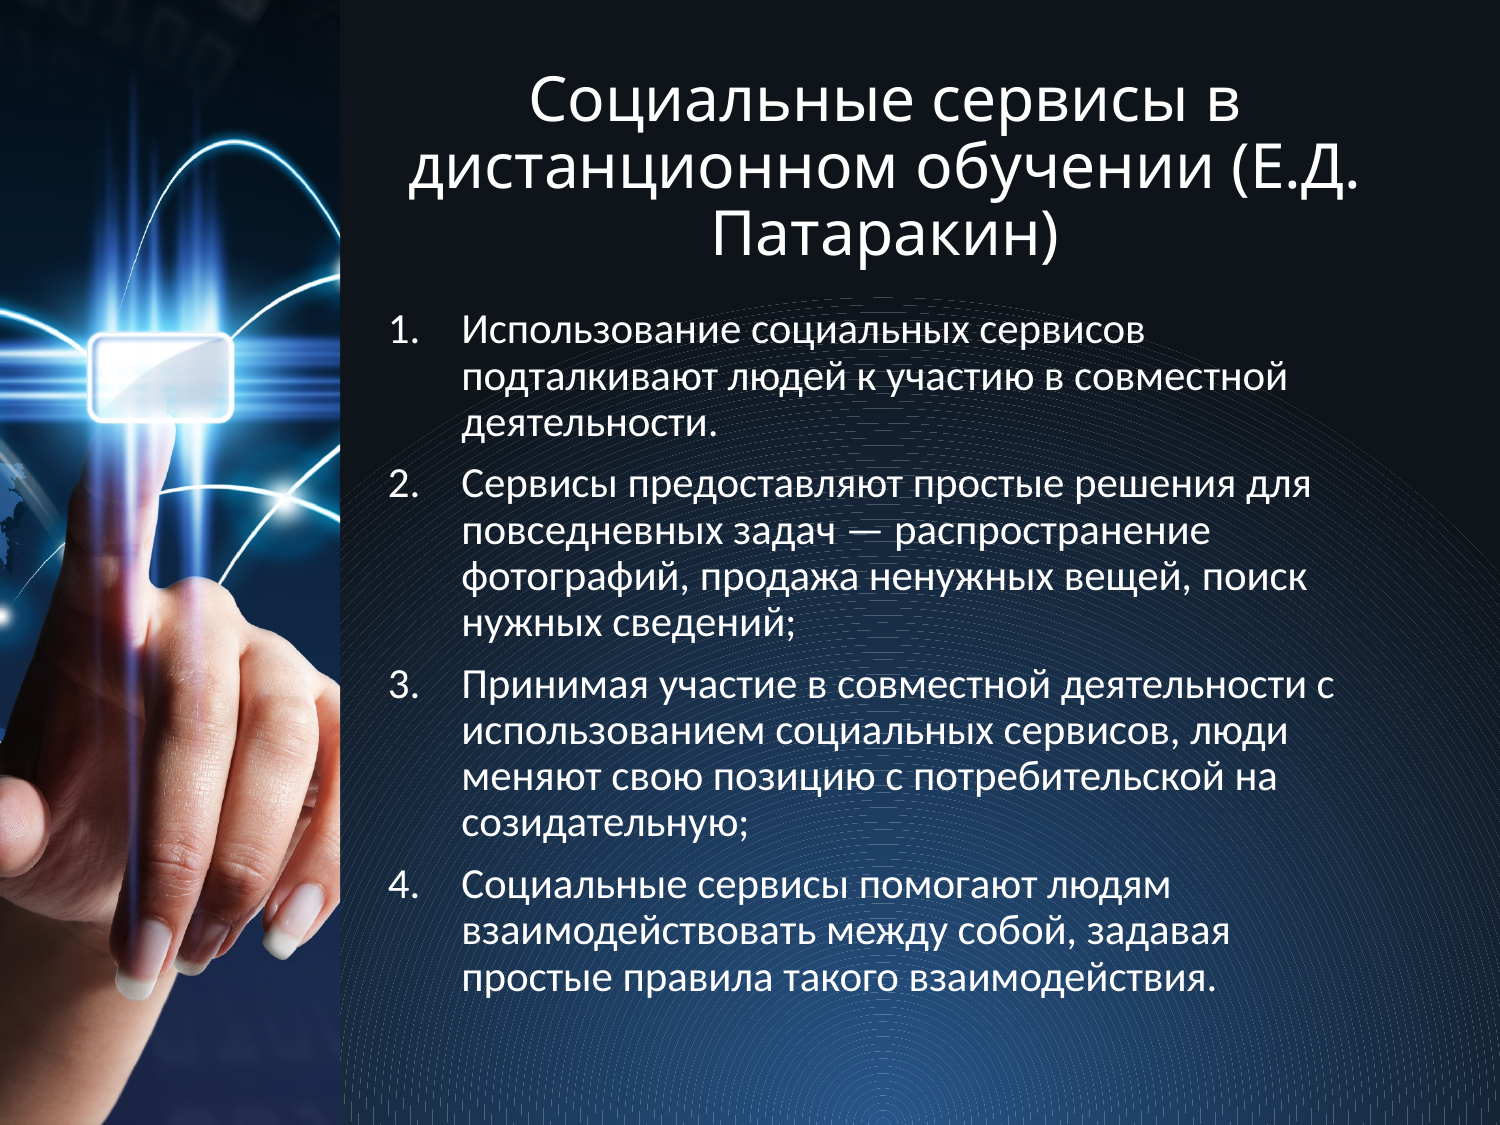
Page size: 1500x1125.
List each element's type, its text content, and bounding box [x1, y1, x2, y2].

list Использование социальных сервисов подталкивают людей к участию в совместной деятельности. Сервисы предоставляют простые решения для повседневных задач — распространение фотографий, продажа ненужных вещей, поиск нужных сведений; Принимая участие в совместной деятельности с использованием социальных сервисов, люди меняют свою позицию с потребительской на созидательную; Социальные сервисы помогают людям взаимодействовать между собой, задавая простые правила такого взаимодействия. [372, 299, 1397, 1014]
picture [0, 0, 341, 1125]
title Социальные сервисы в дистанционном обучении (Е.Д. Патаракин) [372, 59, 1397, 278]
